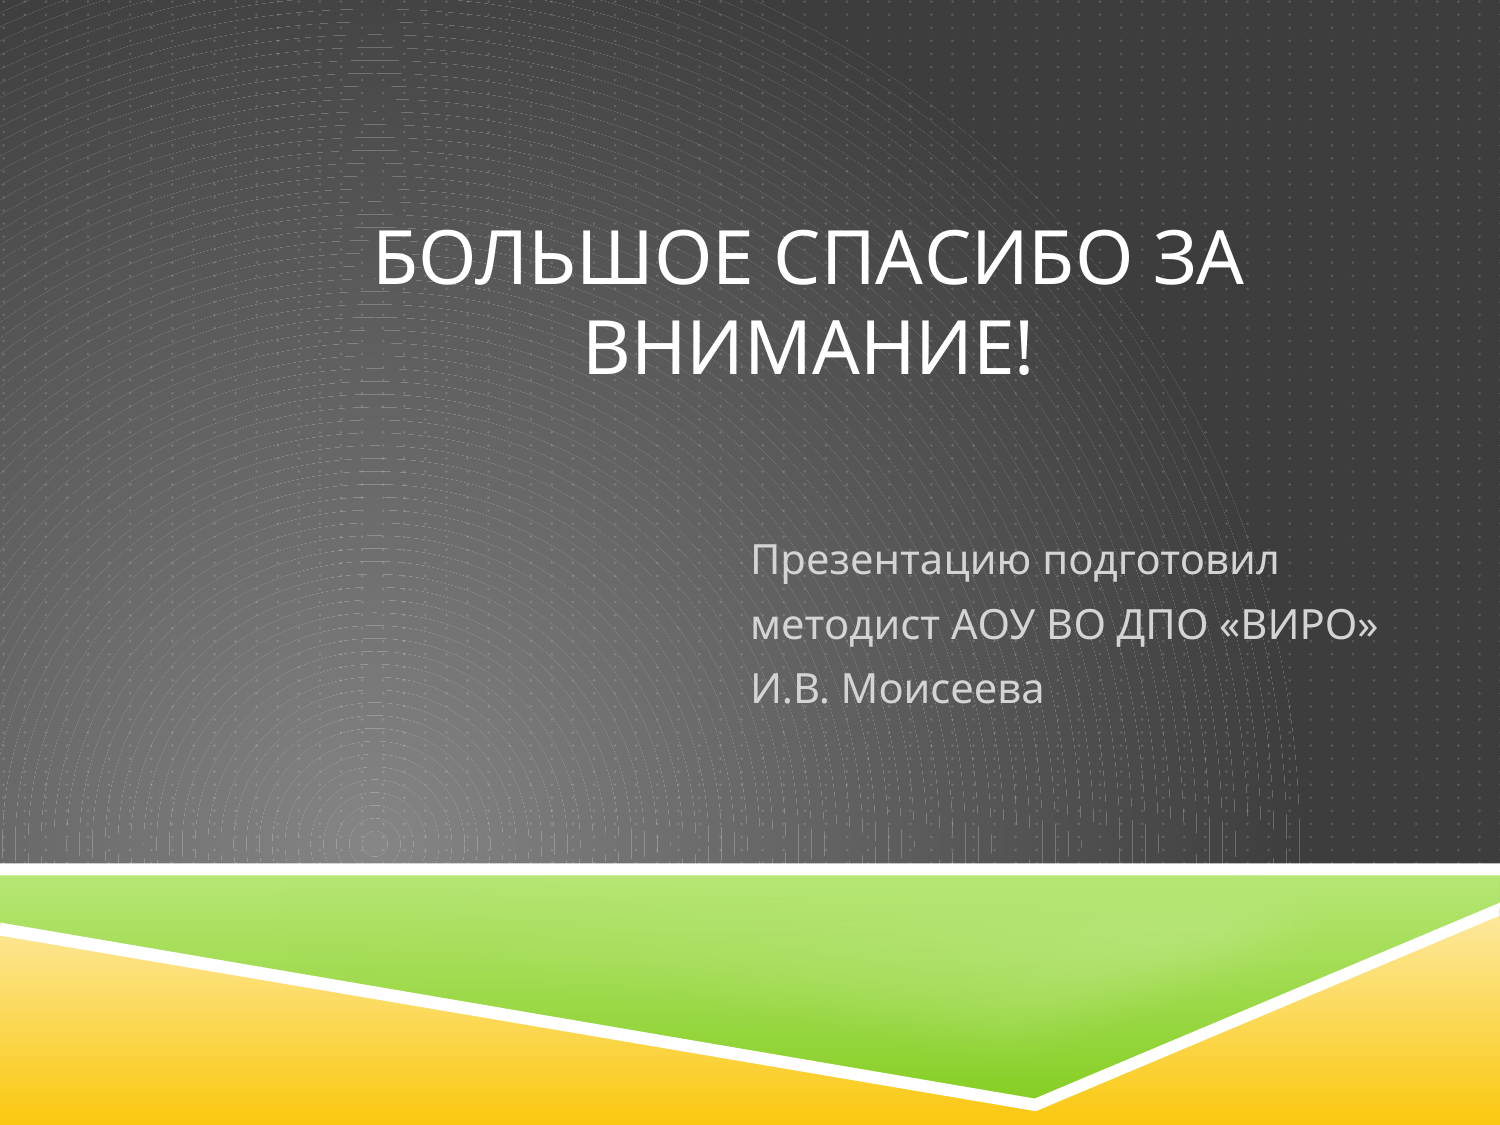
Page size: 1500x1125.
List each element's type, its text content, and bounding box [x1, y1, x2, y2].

subtitle Презентацию подготовил методист АОУ ВО ДПО «ВИРО» И.В. Моисеева [750, 525, 1388, 825]
title Большое спасибо за внимание! [230, 113, 1388, 398]
